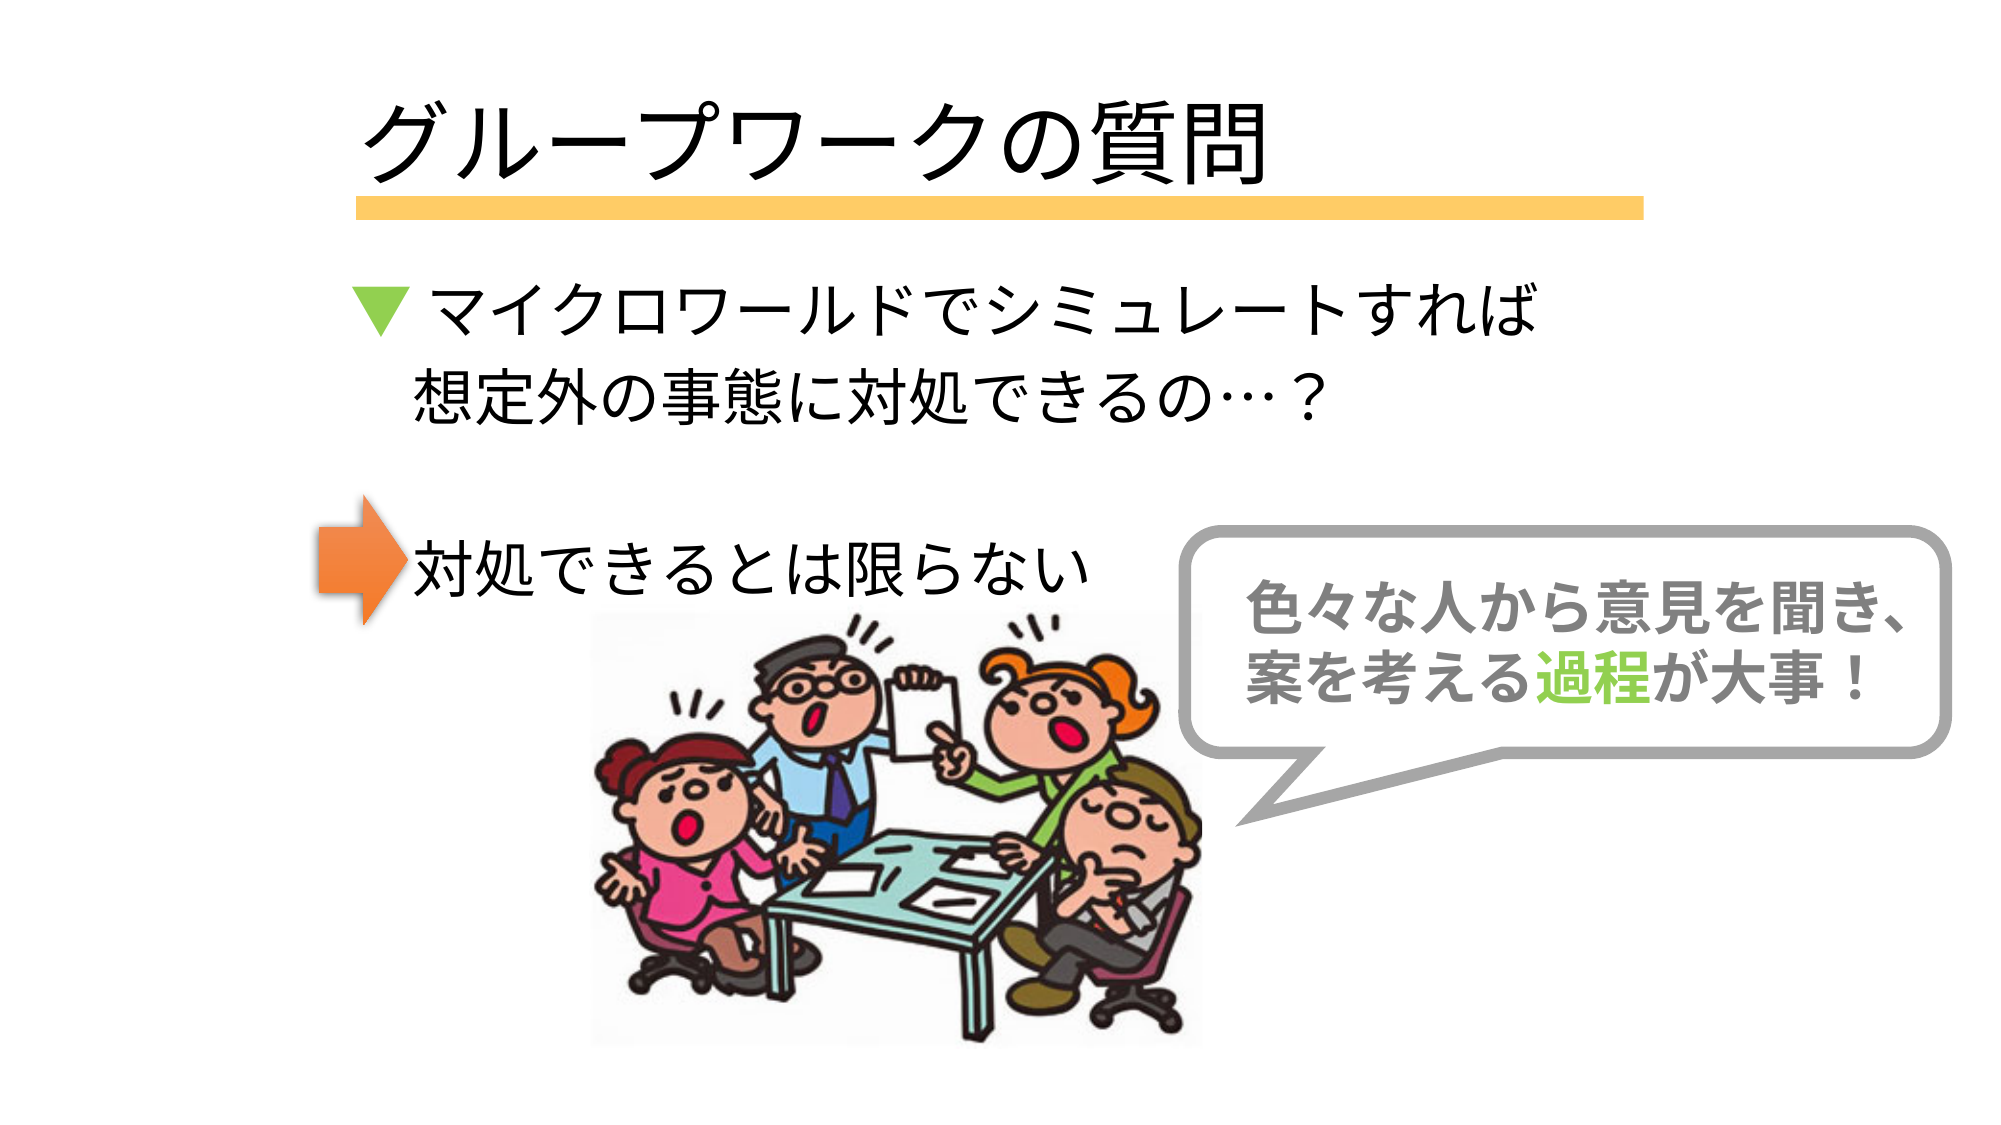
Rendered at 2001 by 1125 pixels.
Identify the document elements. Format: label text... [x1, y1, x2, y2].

picture [589, 596, 1203, 1049]
text_box ▼マイクロワールドでシミュレートすれば 想定外の事態に対処できるの…？ 対処できるとは限らない [335, 272, 2000, 703]
text_box グループワークの質問 [345, 78, 1287, 203]
text_box [319, 494, 408, 626]
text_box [1184, 531, 1962, 753]
text_box [355, 195, 1645, 221]
